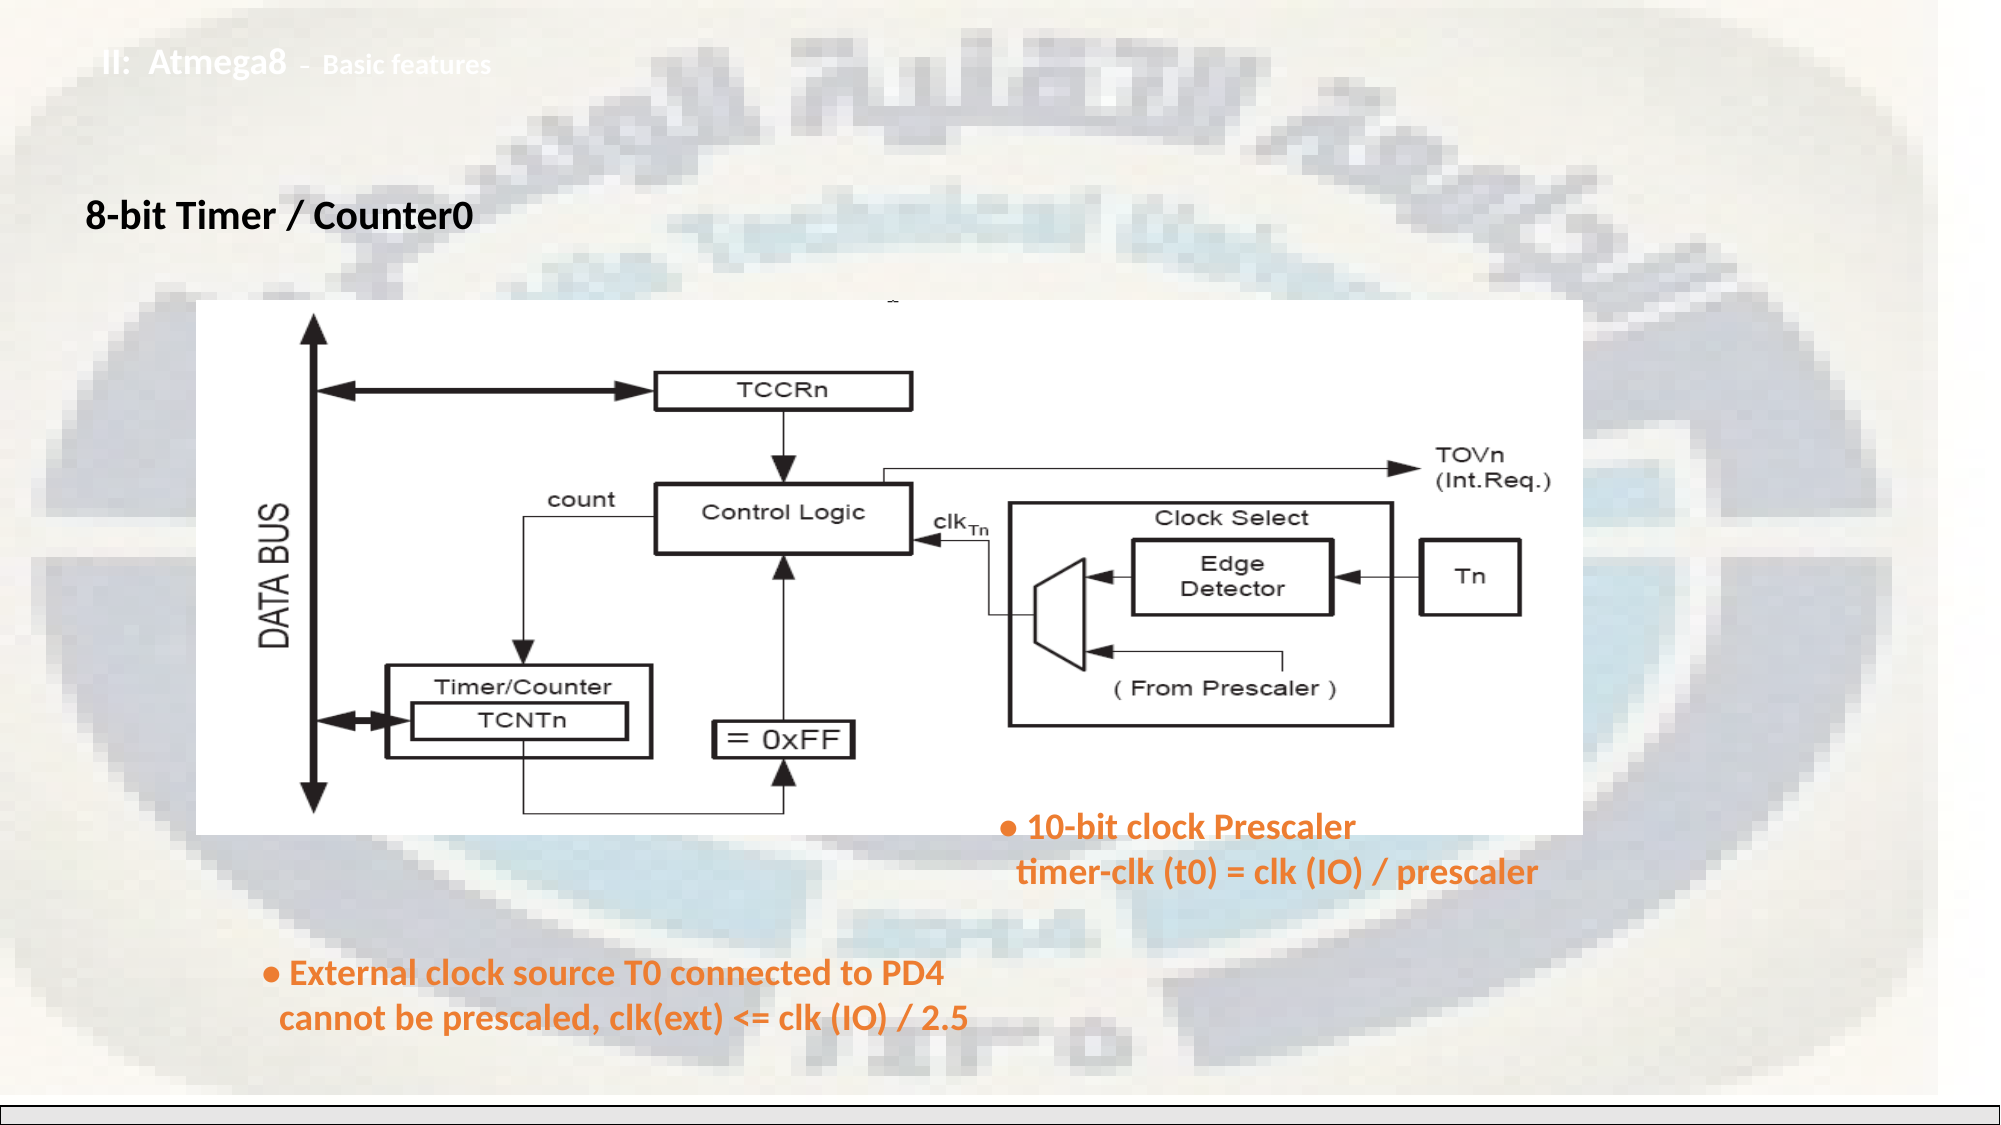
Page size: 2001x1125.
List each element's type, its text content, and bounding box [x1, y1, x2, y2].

text_box • 10-bit clock Prescaler timer-clk (t0) = clk (IO) / prescaler [984, 794, 2000, 945]
text_box [0, 1105, 2000, 1125]
text_box Label Operator Operand[s] ;Comment INIT: mov ax, bx ; Copy contents of bx into ax Label - INIT: Operator - mov Operands - ax and bx Comment - alphanumeric string between ; and \n Not case sensitive Unlike other assemblers, destination operand is first mov is the mnemonic that the assembler translates into an opcode [0, 0, 2000, 1105]
text_box 8-bit Timer / Counter0 [70, 180, 1930, 296]
text_box • External clock source T0 connected to PD4 cannot be prescaled, clk(ext) <= clk (IO) / 2.5 [247, 940, 986, 1046]
picture [196, 300, 1583, 835]
text_box II: Atmega8 – Basic features [86, 29, 1457, 90]
